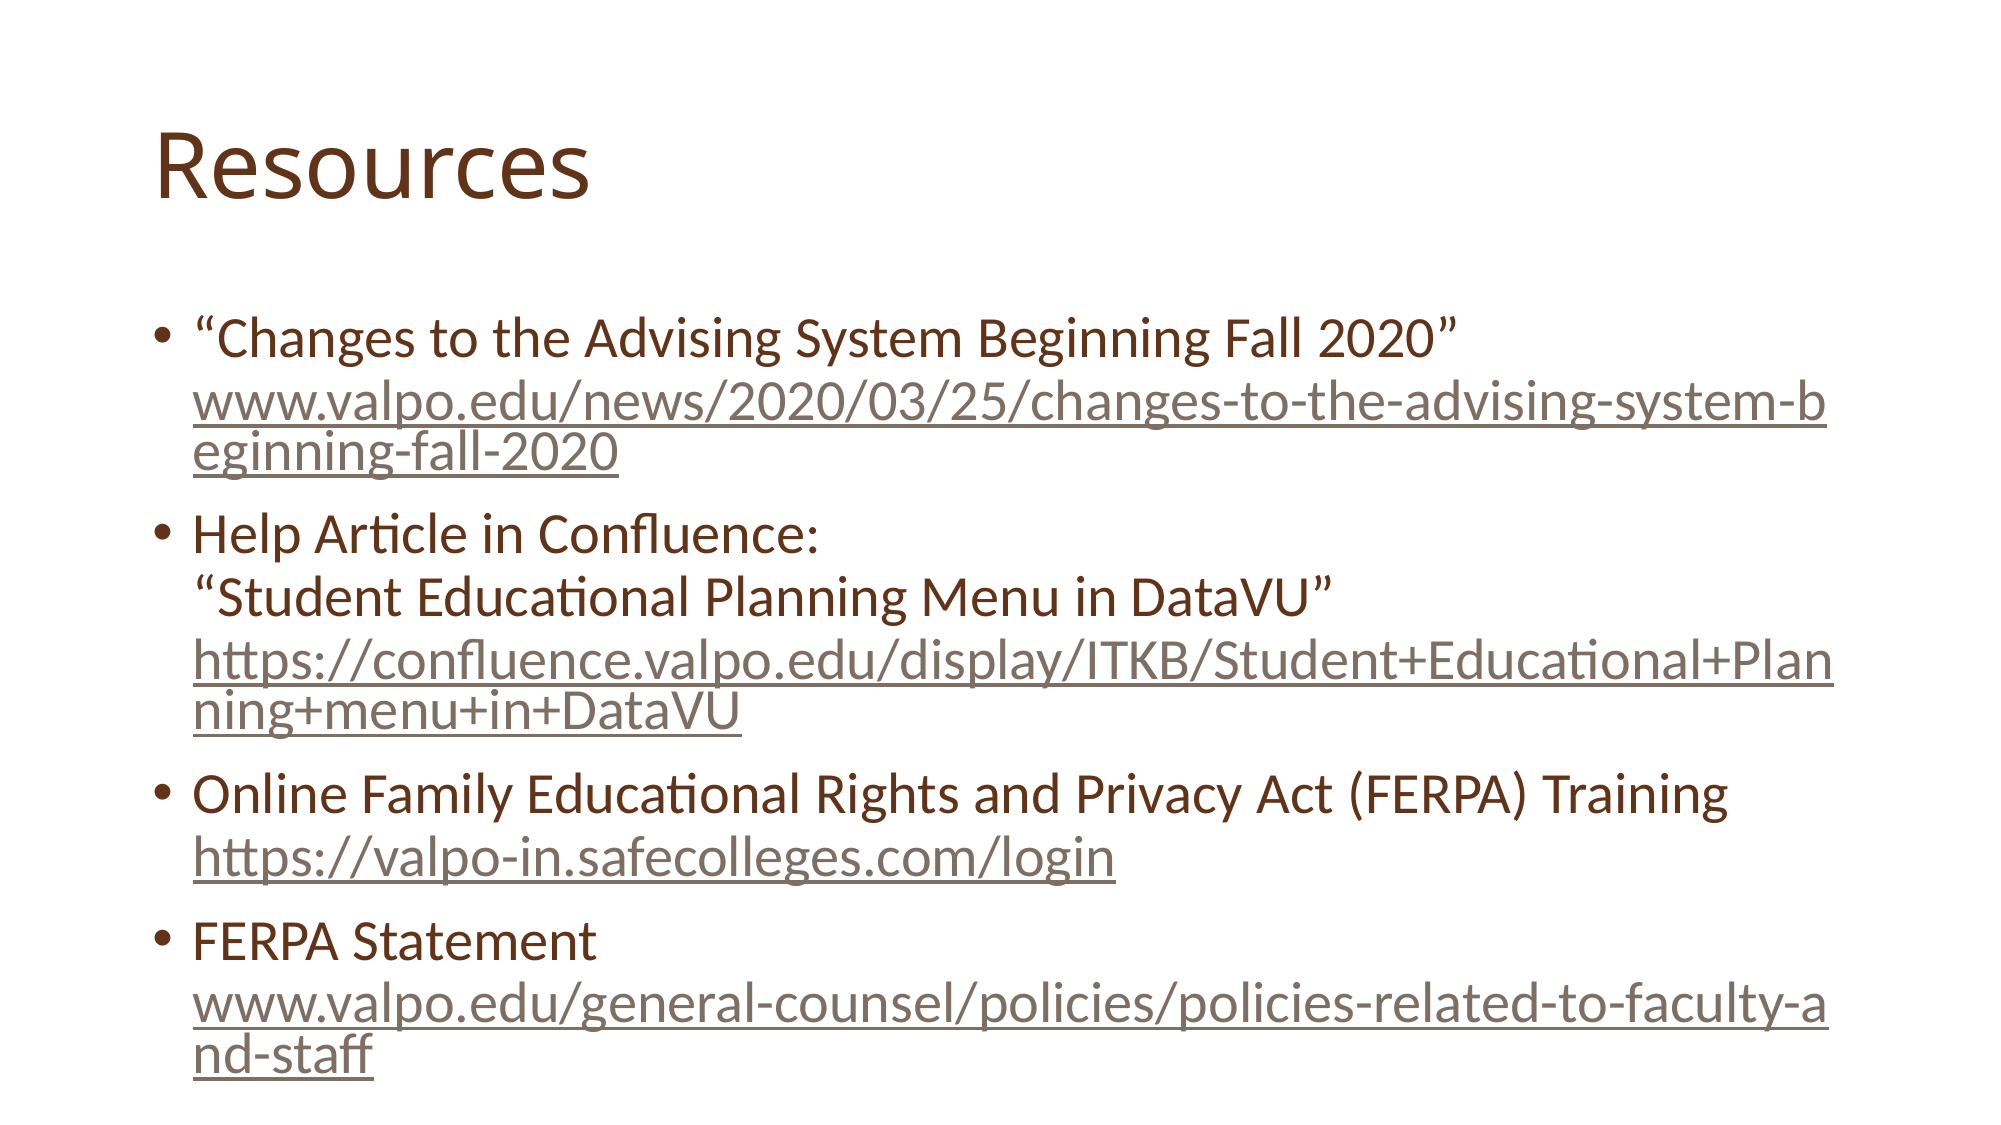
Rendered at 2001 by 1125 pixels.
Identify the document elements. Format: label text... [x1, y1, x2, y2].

title Resources [137, 59, 1863, 278]
list “Changes to the Advising System Beginning Fall 2020” www.valpo.edu/news/2020/03/25/changes-to-the-advising-system-beginning-fall-2020 Help Article in Confluence: “Student Educational Planning Menu in DataVU” https://confluence.valpo.edu/display/ITKB/Student+Educational+Planning+menu+in+DataVU Online Family Educational Rights and Privacy Act (FERPA) Training https://valpo-in.safecolleges.com/login FERPA Statement www.valpo.edu/general-counsel/policies/policies-related-to-faculty-and-staff [137, 299, 1863, 1014]
